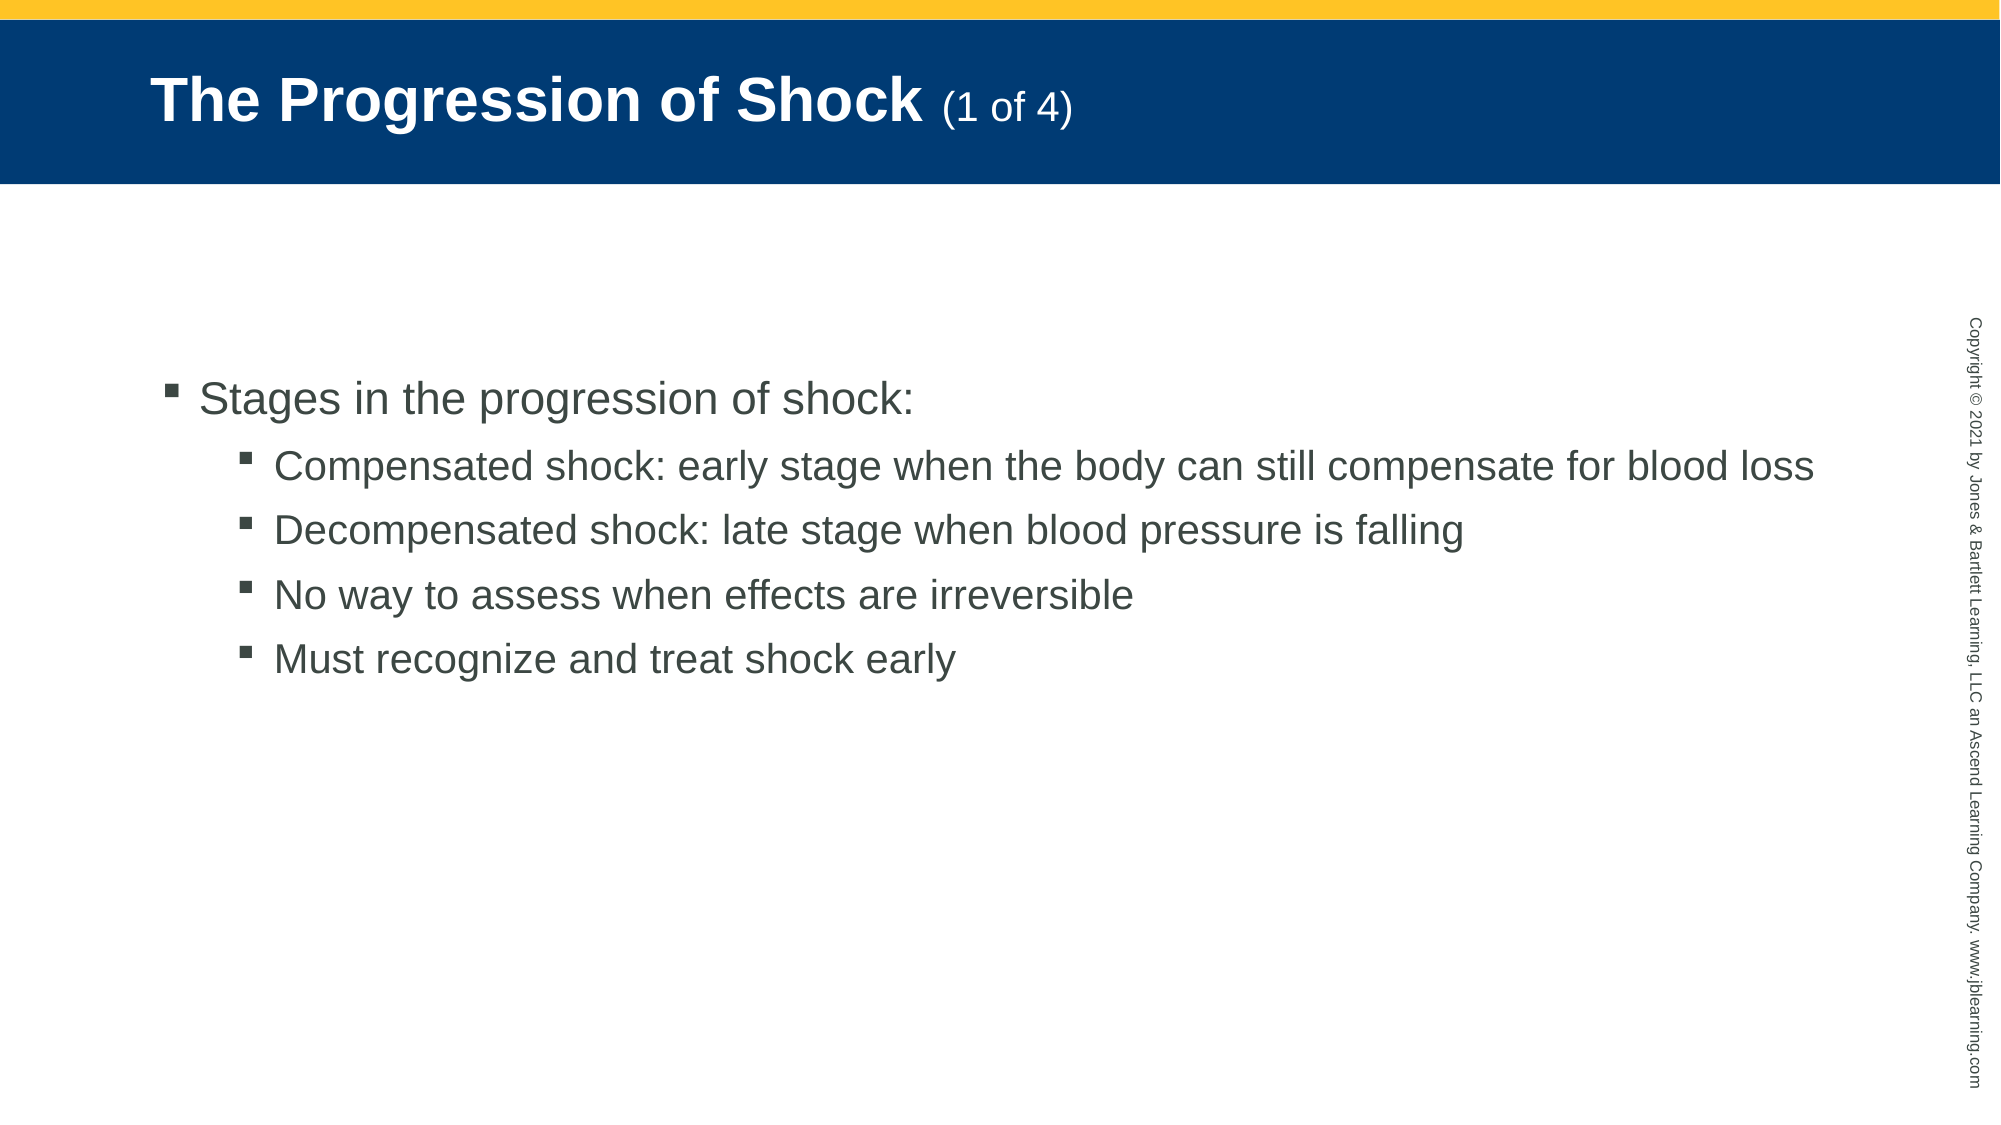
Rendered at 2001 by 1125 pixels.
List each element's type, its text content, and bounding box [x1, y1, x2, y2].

title The Progression of Shock (1 of 4) [0, 19, 2000, 185]
list Stages in the progression of shock: Compensated shock: early stage when the body can still compensate for blood loss Decompensated shock: late stage when blood pressure is falling No way to assess when effects are irreversible Must recognize and treat shock early [146, 361, 1859, 1016]
